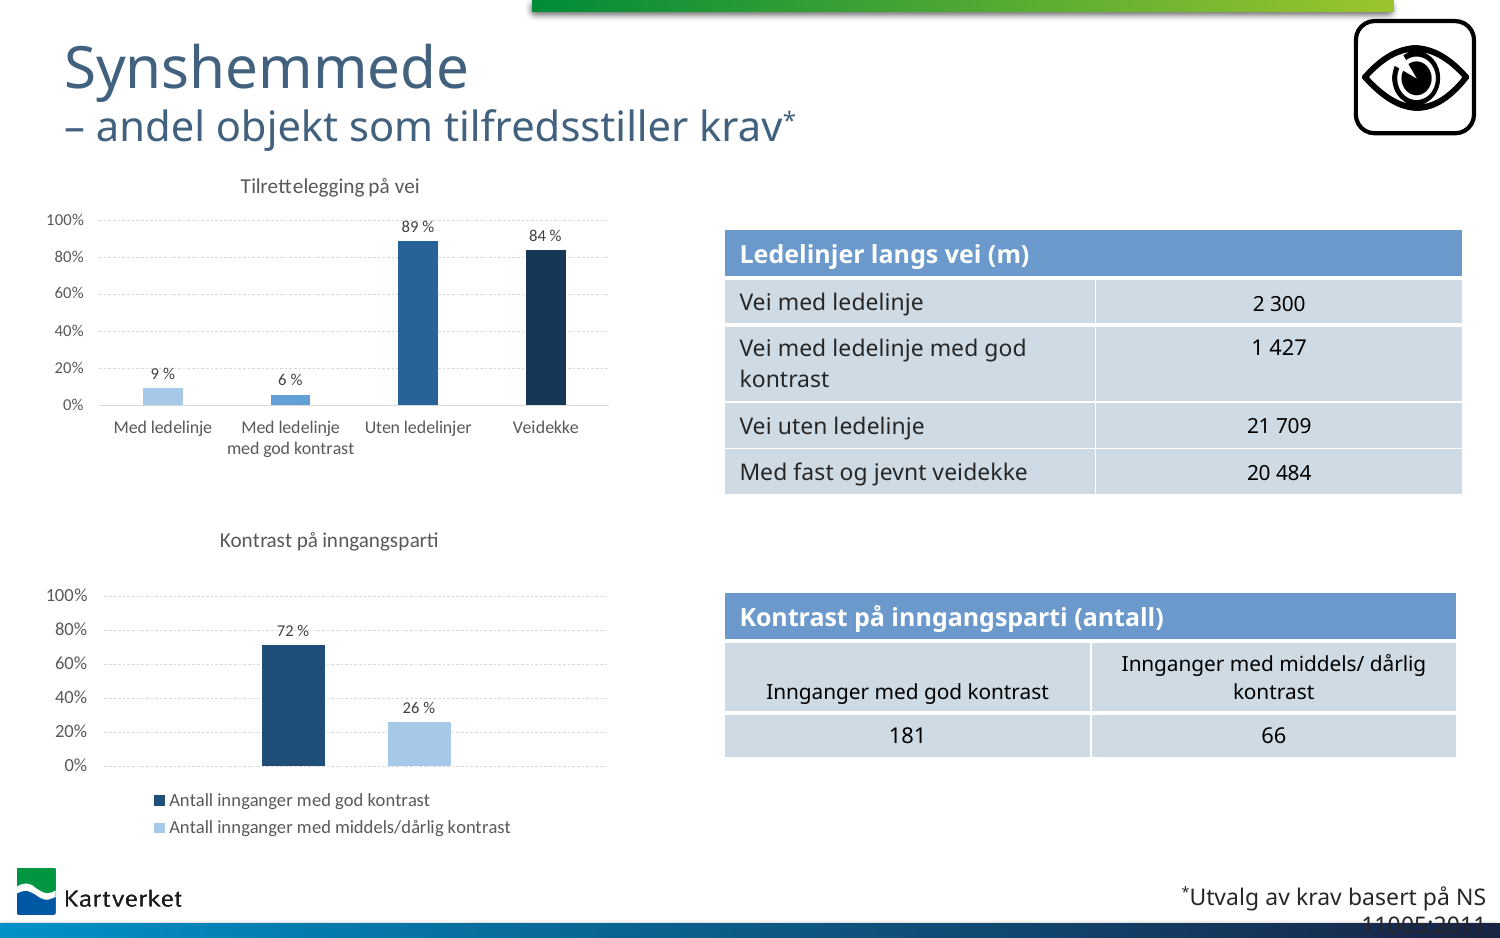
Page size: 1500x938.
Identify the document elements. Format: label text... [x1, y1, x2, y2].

table_header Kontrast på inngangsparti (antall) [725, 593, 1456, 639]
table_cell Vei med ledelinje [725, 280, 1095, 323]
table_cell Innganger med god kontrast [725, 643, 1090, 711]
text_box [1355, 20, 1475, 134]
table_cell 181 [725, 715, 1090, 757]
table_header Ledelinjer langs vei (m) [725, 230, 1462, 276]
table_cell 20 484 [1096, 449, 1462, 494]
table_cell 21 709 [1096, 403, 1462, 448]
picture [41, 520, 618, 846]
table_cell Vei med ledelinje med god kontrast [725, 327, 1095, 401]
table_cell 2 300 [1096, 280, 1462, 323]
table_cell Vei uten ledelinje [725, 403, 1095, 448]
table_cell Innganger med middels/ dårlig kontrast [1092, 643, 1456, 711]
table_cell 1 427 [1096, 327, 1462, 401]
picture [41, 166, 619, 492]
table_cell 66 [1092, 715, 1456, 757]
text_box *Utvalg av krav basert på NS 11005:2011 [1068, 873, 1500, 938]
table_cell Med fast og jevnt veidekke [725, 449, 1095, 494]
text_box Synshemmede – andel objekt som tilfredsstiller krav* [49, 24, 1431, 158]
